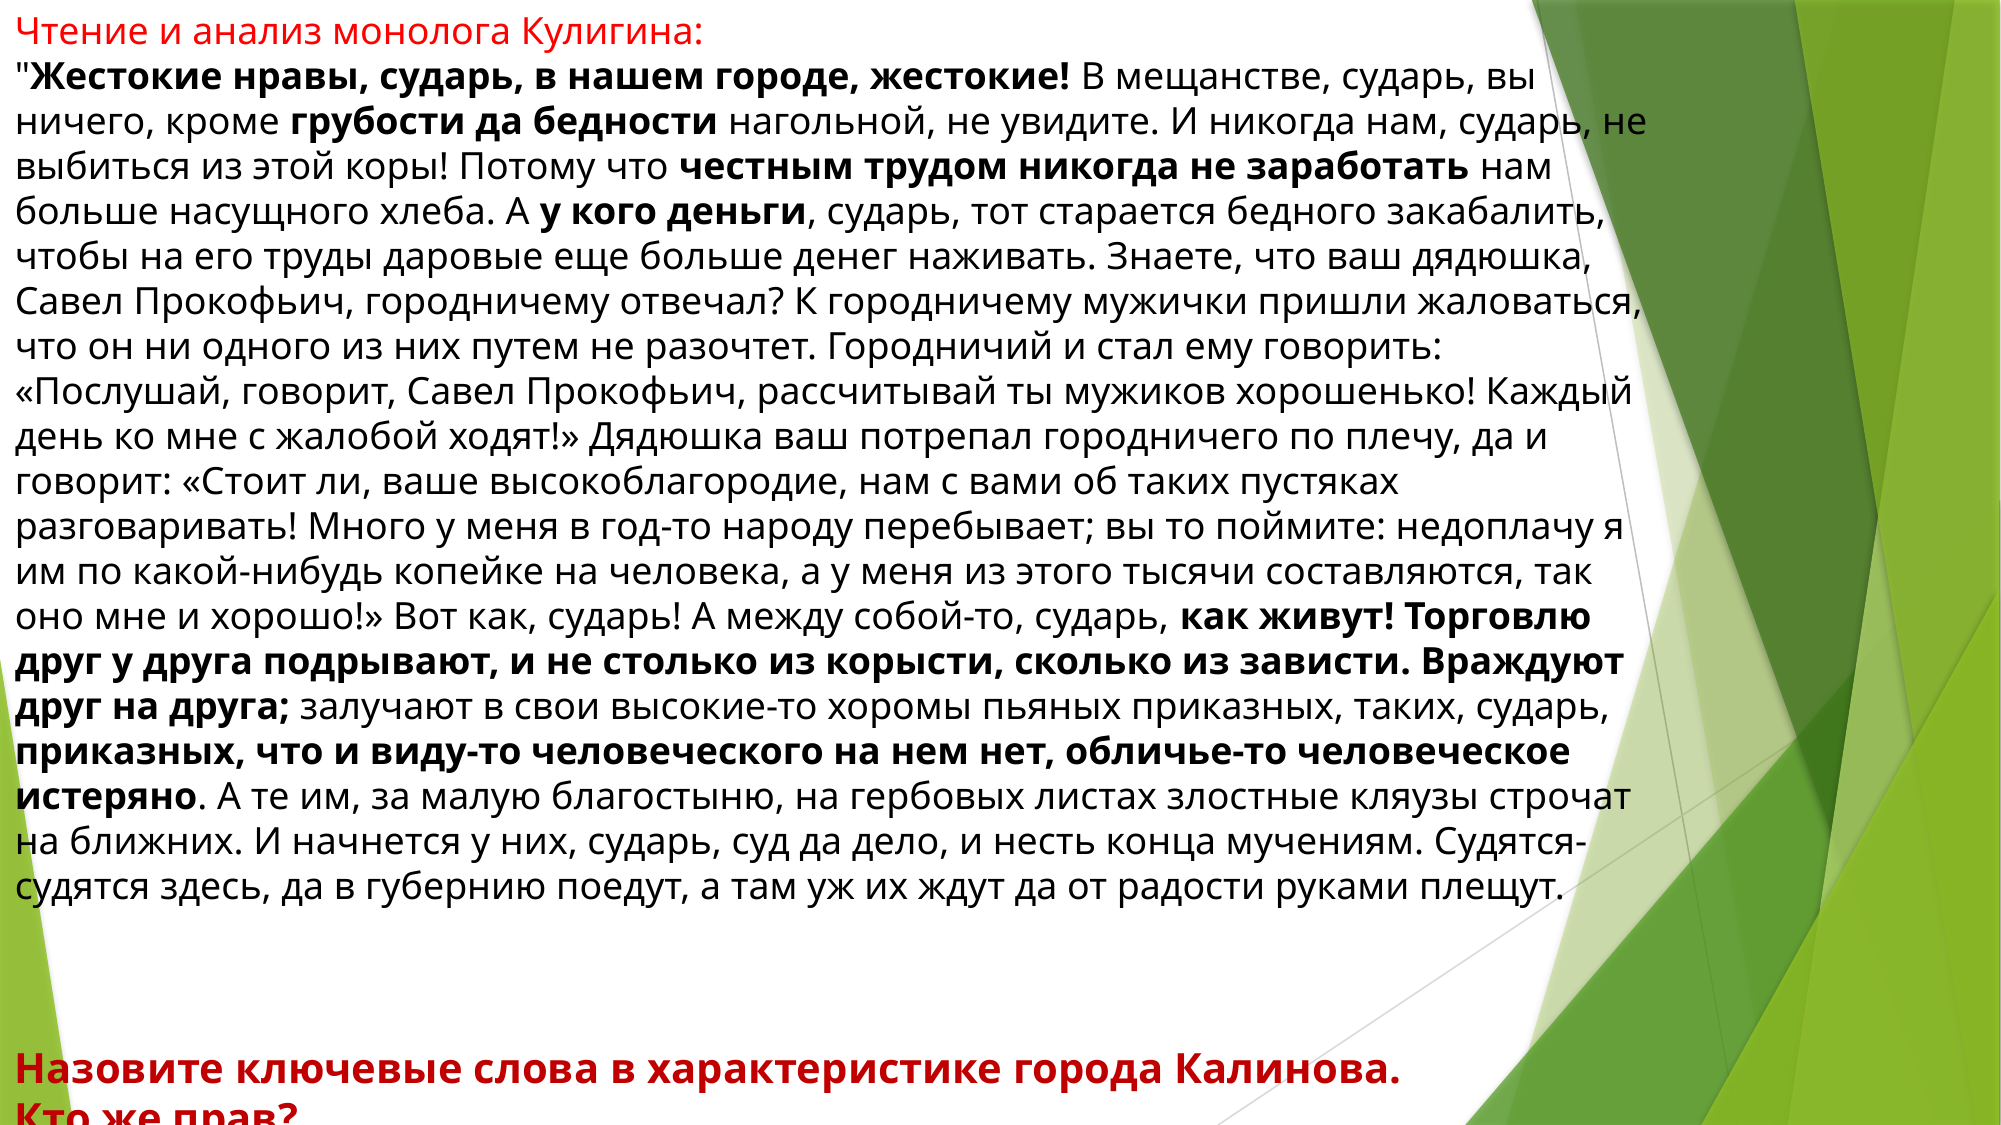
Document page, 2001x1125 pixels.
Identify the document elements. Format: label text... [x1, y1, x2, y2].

text_box Чтение и анализ монолога Кулигина: "Жестокие нравы, сударь, в нашем городе, жестокие! В мещанстве, сударь, вы ничего, кроме грубости да бедности нагольной, не увидите. И никогда нам, сударь, не выбиться из этой коры! Потому что честным трудом никогда не заработать нам больше насущного хлеба. А у кого деньги, сударь, тот старается бедного закабалить, чтобы на его труды даровые еще больше денег наживать. Знаете, что ваш дядюшка, Савел Прокофьич, городничему отвечал? К городничему мужички пришли жаловаться, что он ни одного из них путем не разочтет. Городничий и стал ему говорить: «Послушай, говорит, Савел Прокофьич, рассчитывай ты мужиков хорошенько! Каждый день ко мне с жалобой ходят!» Дядюшка ваш потрепал городничего по плечу, да и говорит: «Стоит ли, ваше высокоблагородие, нам с вами об таких пустяках разговаривать! Много у меня в год-то народу перебывает; вы то поймите: недоплачу я им по какой-нибудь копейке на человека, а у меня из этого тысячи составляются, так оно мне и хорошо!» Вот как, сударь! А между собой-то, сударь, как живут! Торговлю друг у друга подрывают, и не столько из корысти, сколько из зависти. Враждуют друг на друга; залучают в свои высокие-то хоромы пьяных приказных, таких, сударь, приказных, что и виду-то человеческого на нем нет, обличье-то человеческое истеряно. А те им, за малую благостыню, на гербовых листах злостные кляузы строчат на ближних. И начнется у них, сударь, суд да дело, и несть конца мучениям. Судятся-судятся здесь, да в губернию поедут, а там уж их ждут да от радости руками плещут. Назовите ключевые слова в характеристике города Калинова. Кто же прав? [0, 0, 1674, 1125]
